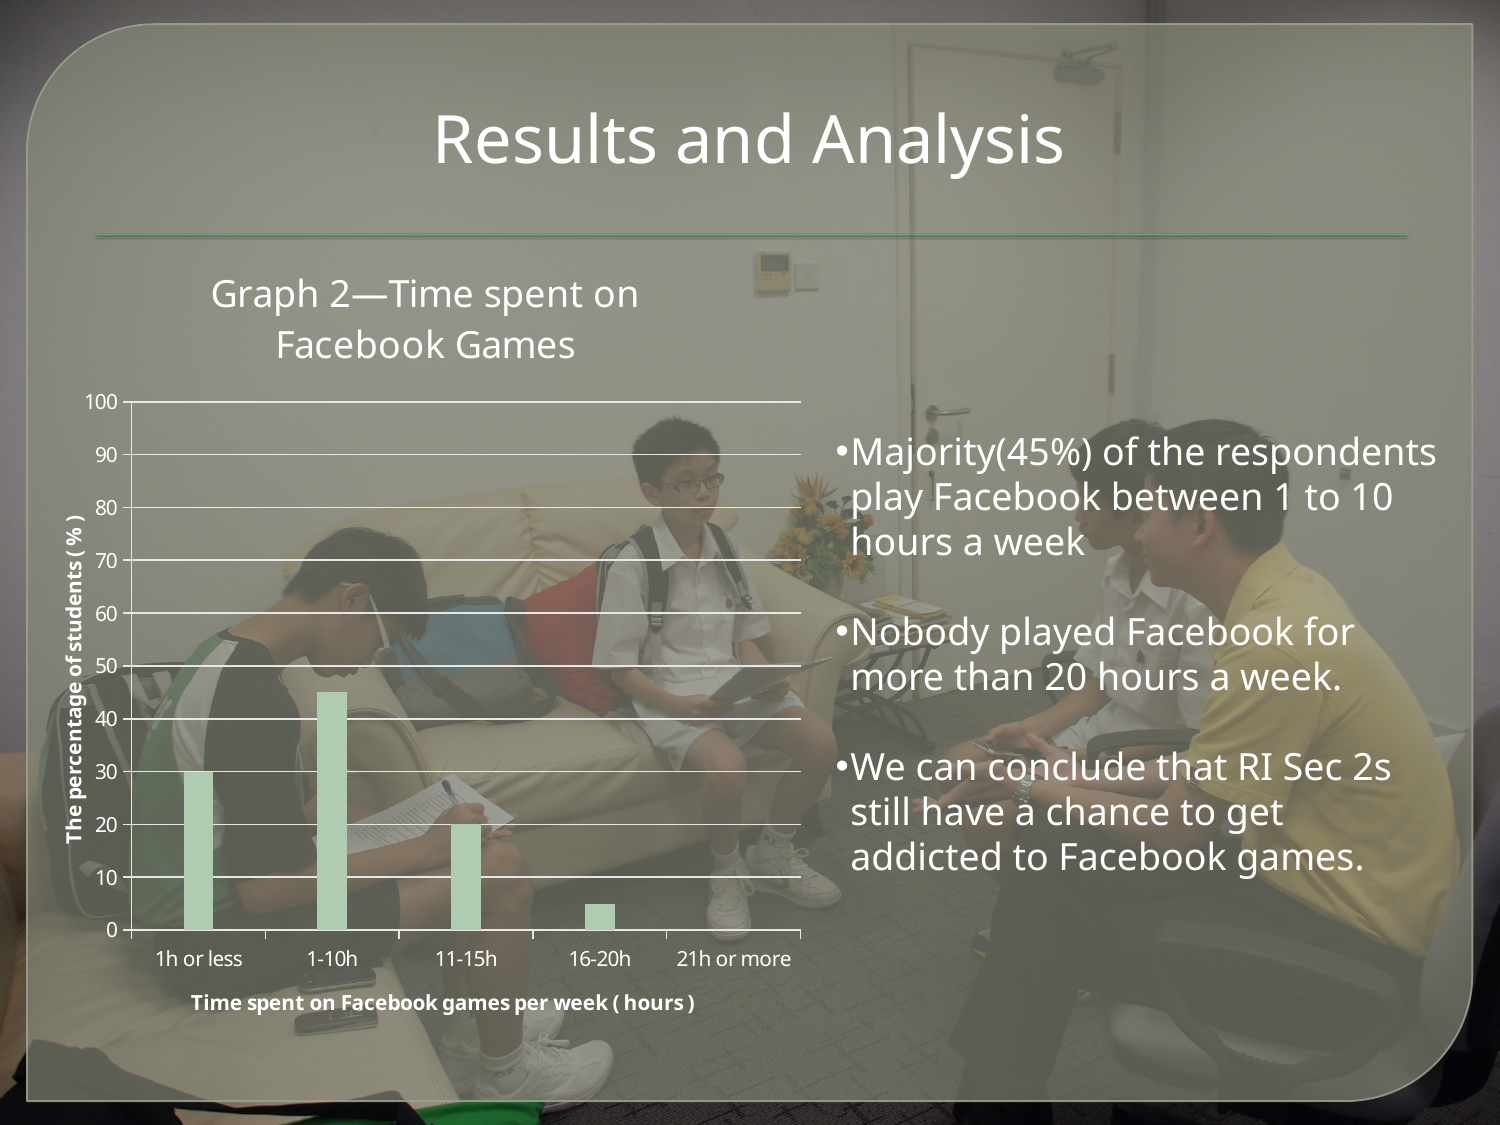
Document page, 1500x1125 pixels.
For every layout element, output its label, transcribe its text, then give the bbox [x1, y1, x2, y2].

picture [0, 0, 1500, 1125]
text_box Results and Analysis [324, 89, 1176, 185]
text_box Majority(45%) of the respondents play Facebook between 1 to 10 hours a week Nobody played Facebook for more than 20 hours a week. We can conclude that RI Sec 2s still have a chance to get addicted to Facebook games. [827, 420, 1459, 886]
chart [52, 255, 822, 1024]
